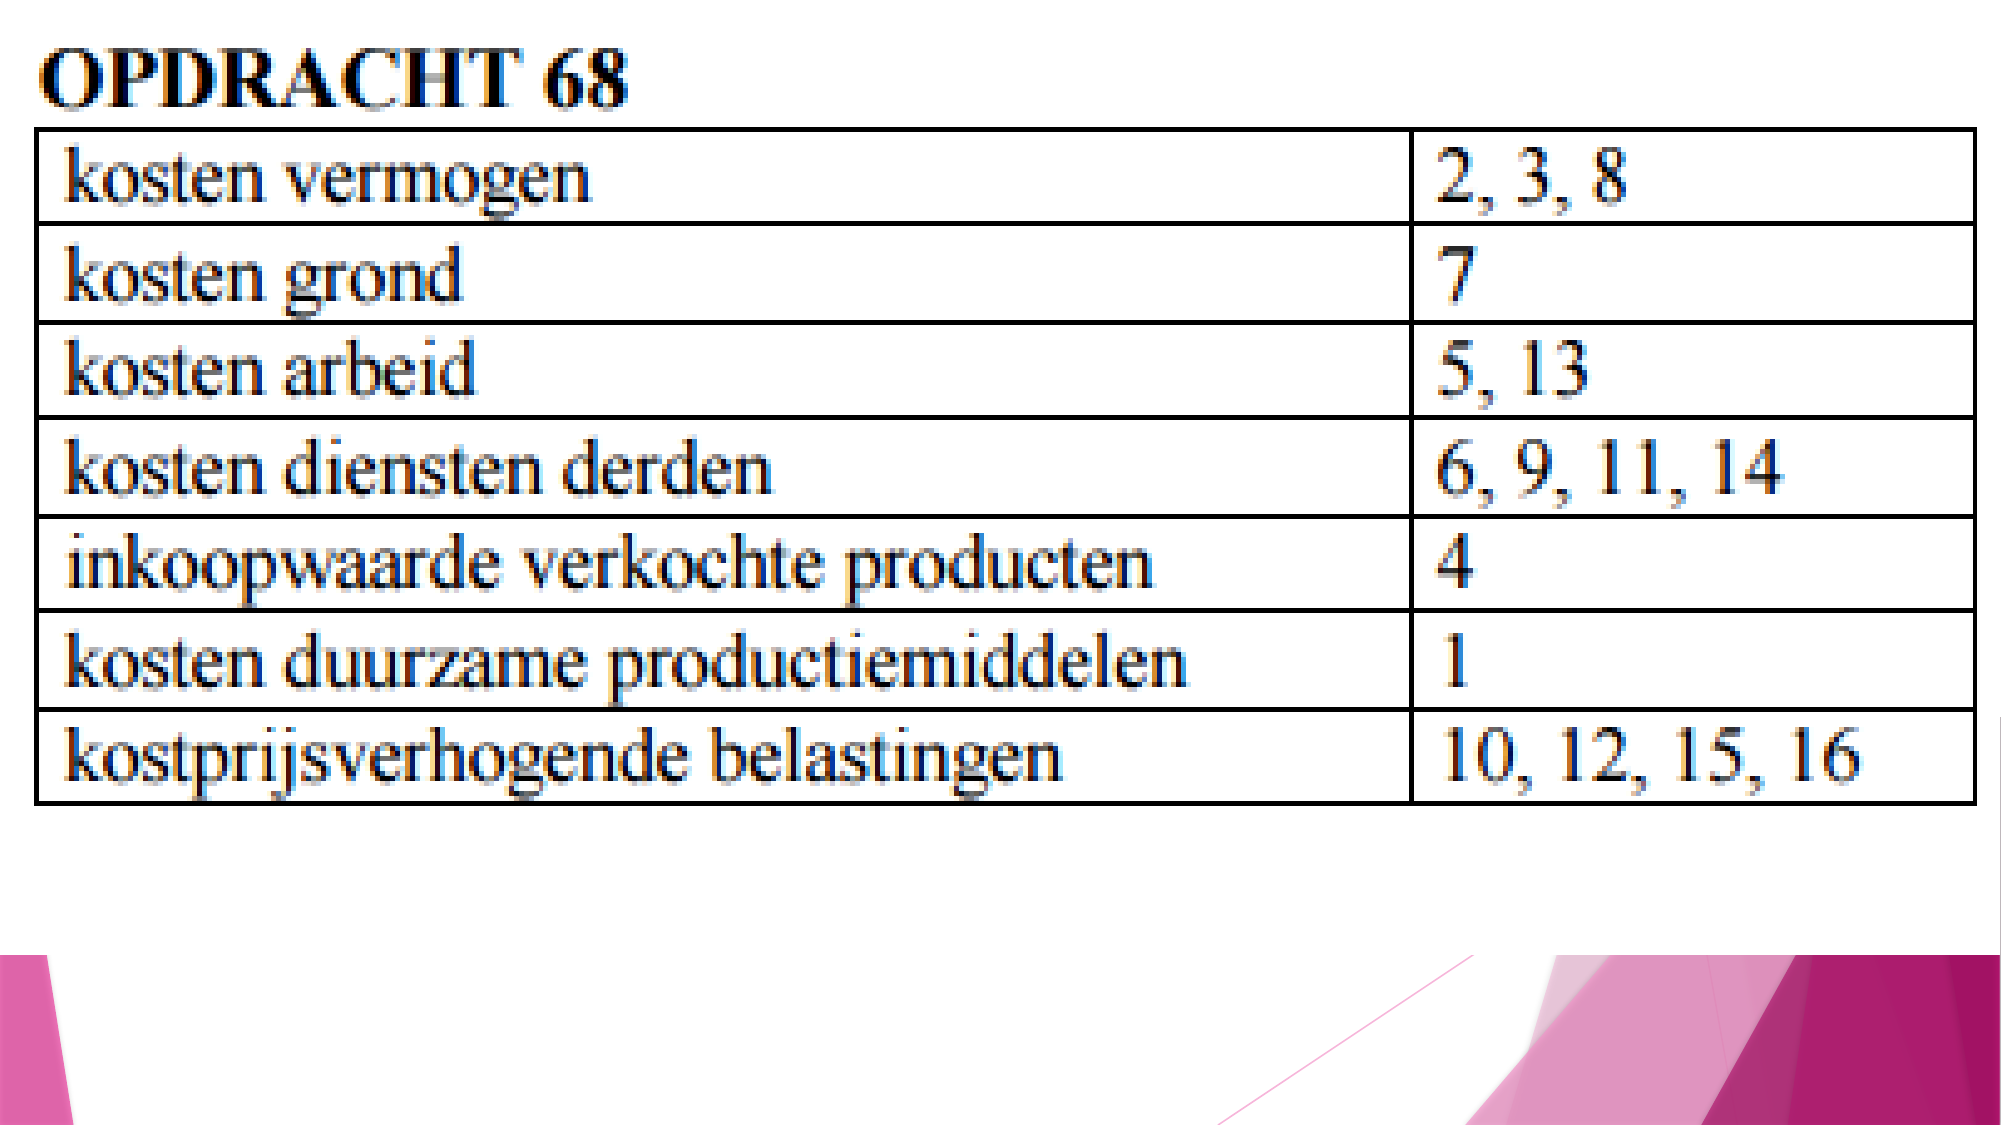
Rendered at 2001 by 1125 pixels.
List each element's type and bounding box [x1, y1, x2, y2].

picture [0, 0, 2001, 955]
